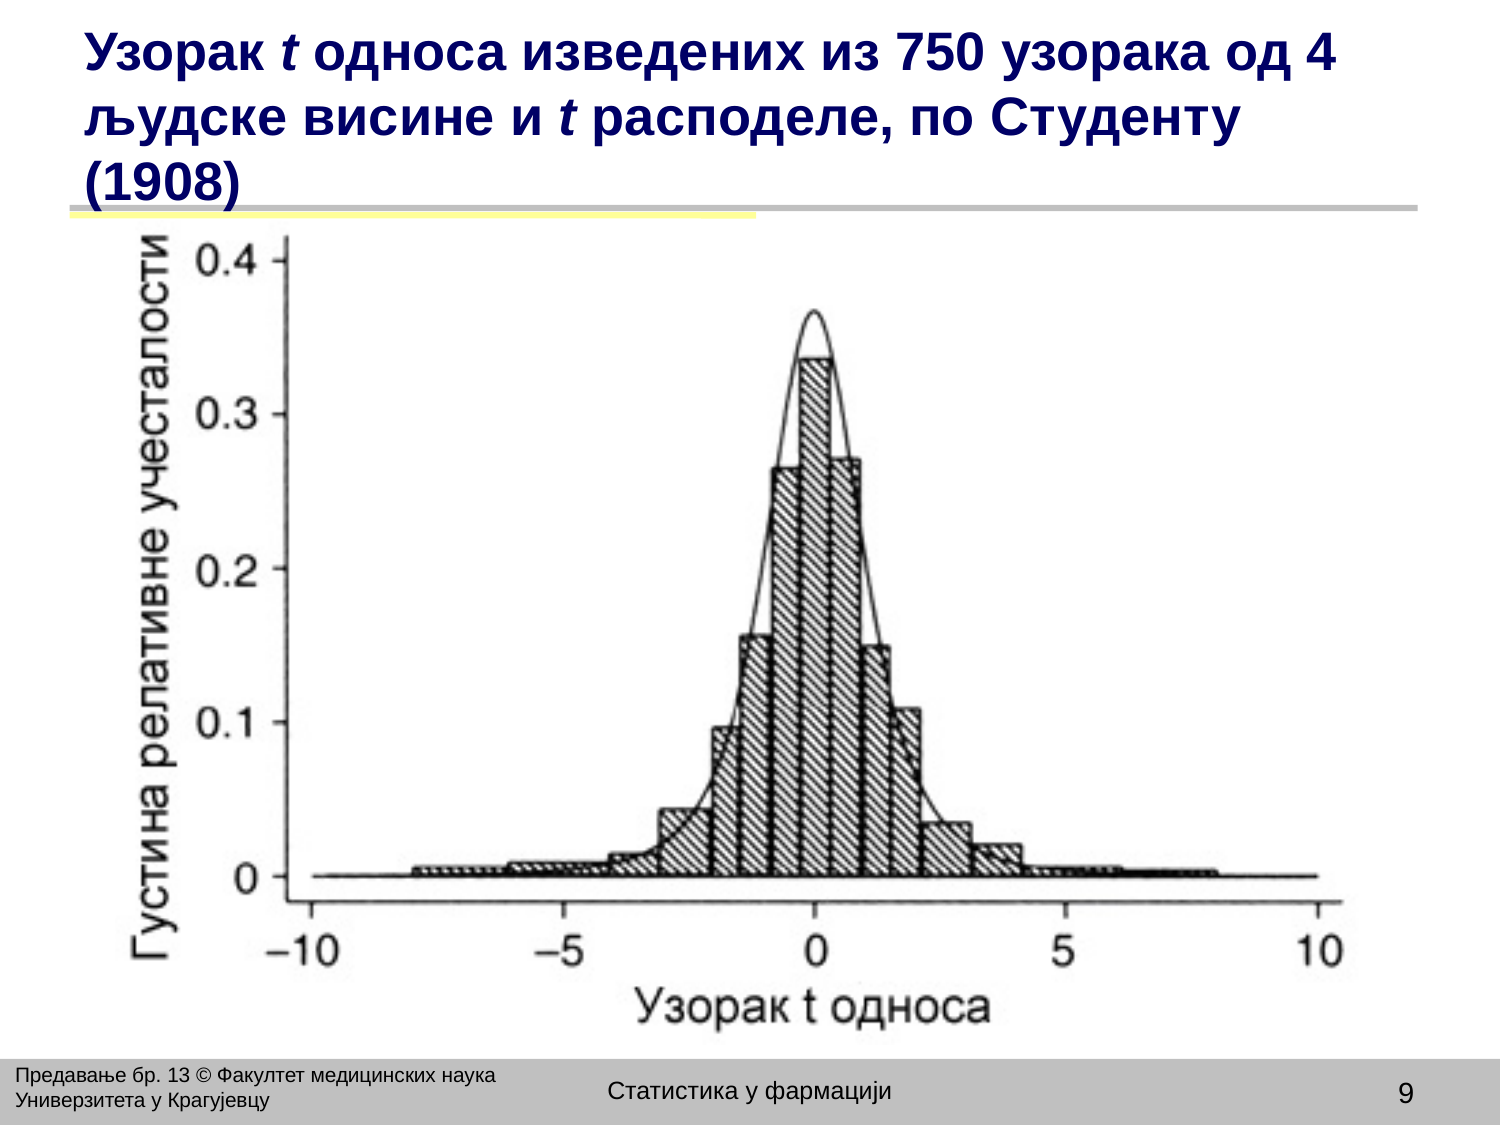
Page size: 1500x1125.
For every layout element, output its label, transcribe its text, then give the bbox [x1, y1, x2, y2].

slide_number Предавање бр. 13 © Факултет медицинских наука Универзитета у Крагујевцу [0, 1053, 614, 1108]
title Узорак t односа изведених из 750 узорака од 4 људске висине и t расподеле, по Студенту (1908) [69, 19, 1426, 208]
footer Статистика у фармацији [512, 1066, 988, 1125]
slide_number 9 [1079, 1066, 1430, 1125]
picture [115, 220, 1364, 1045]
